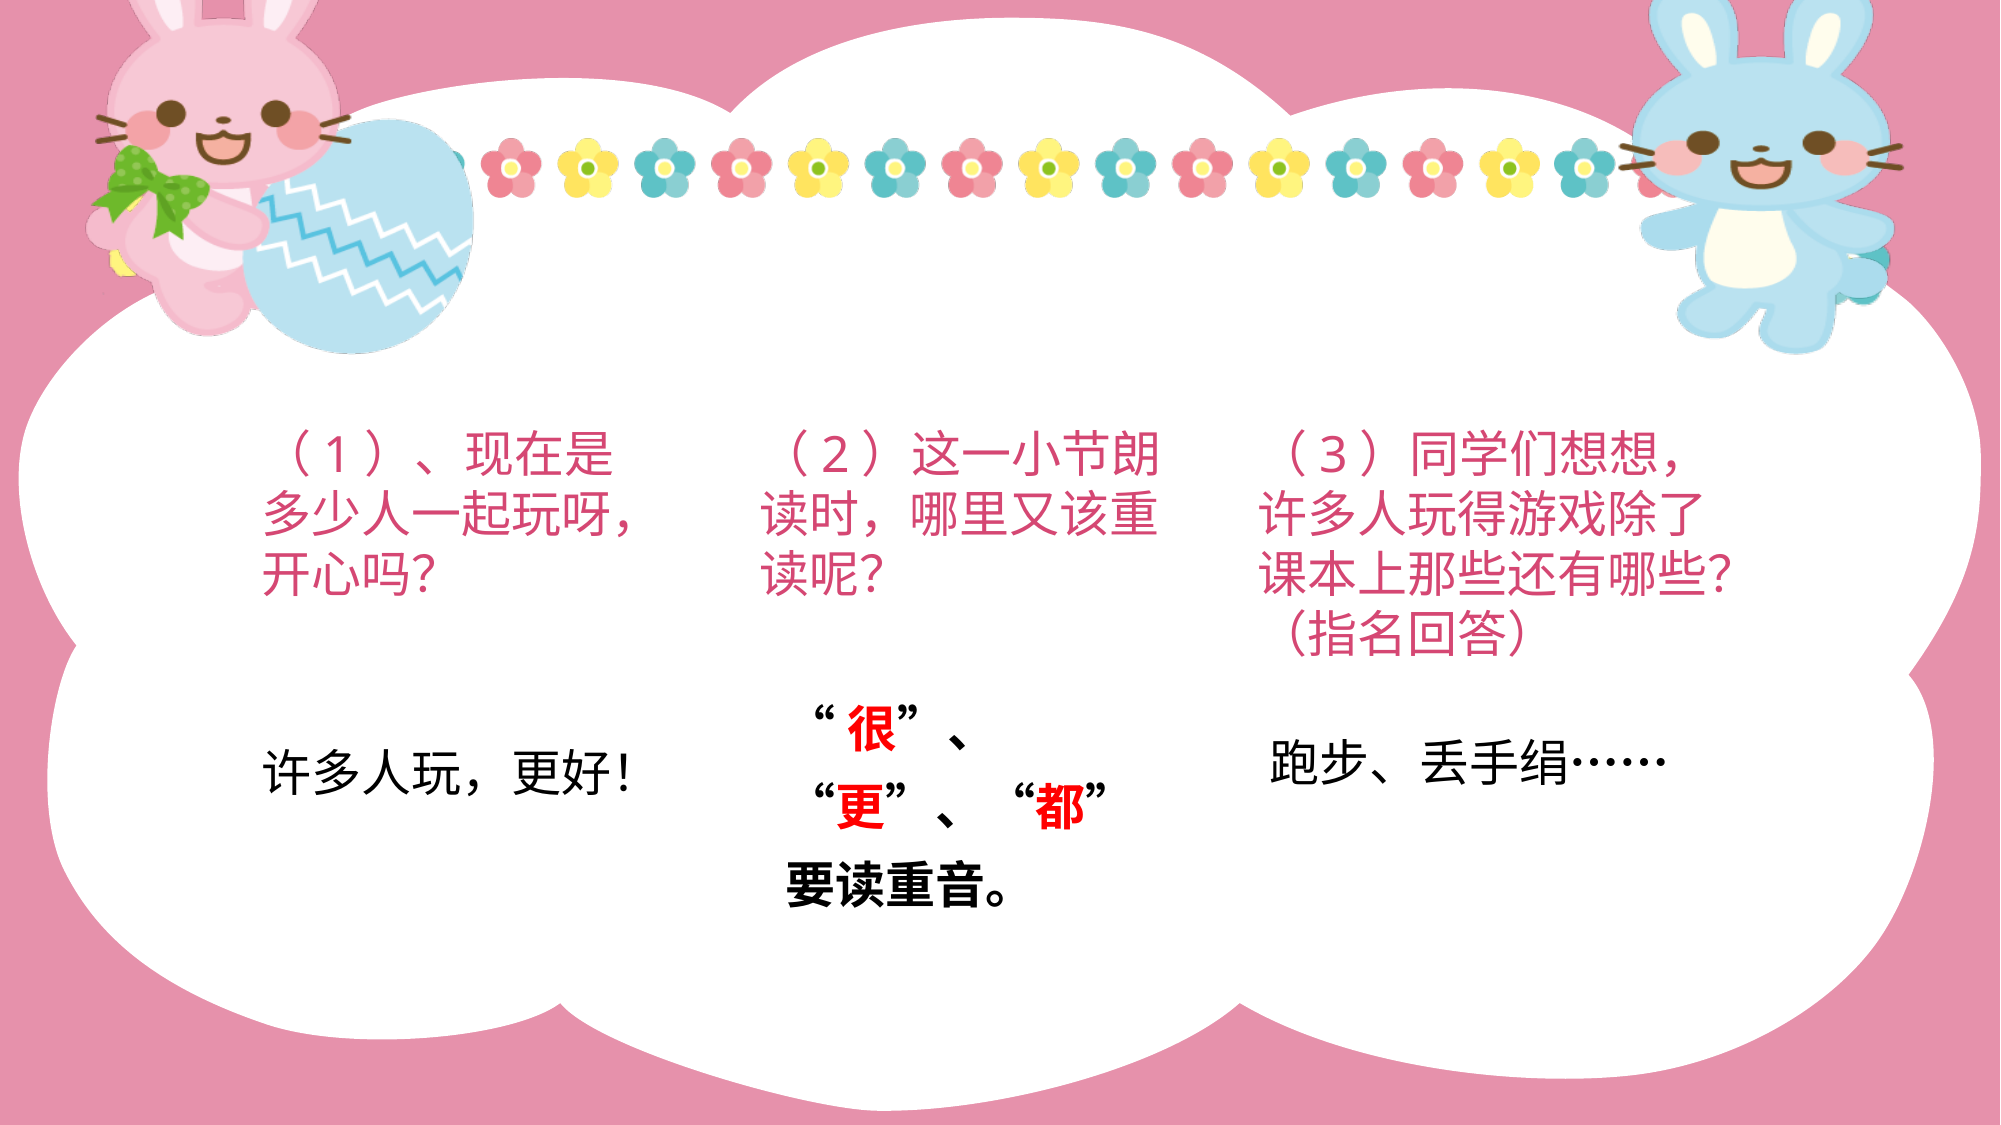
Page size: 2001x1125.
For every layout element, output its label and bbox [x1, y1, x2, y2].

picture [1554, 0, 1966, 379]
picture [0, 0, 504, 375]
text_box [504, 126, 1554, 212]
text_box [246, 414, 1737, 879]
